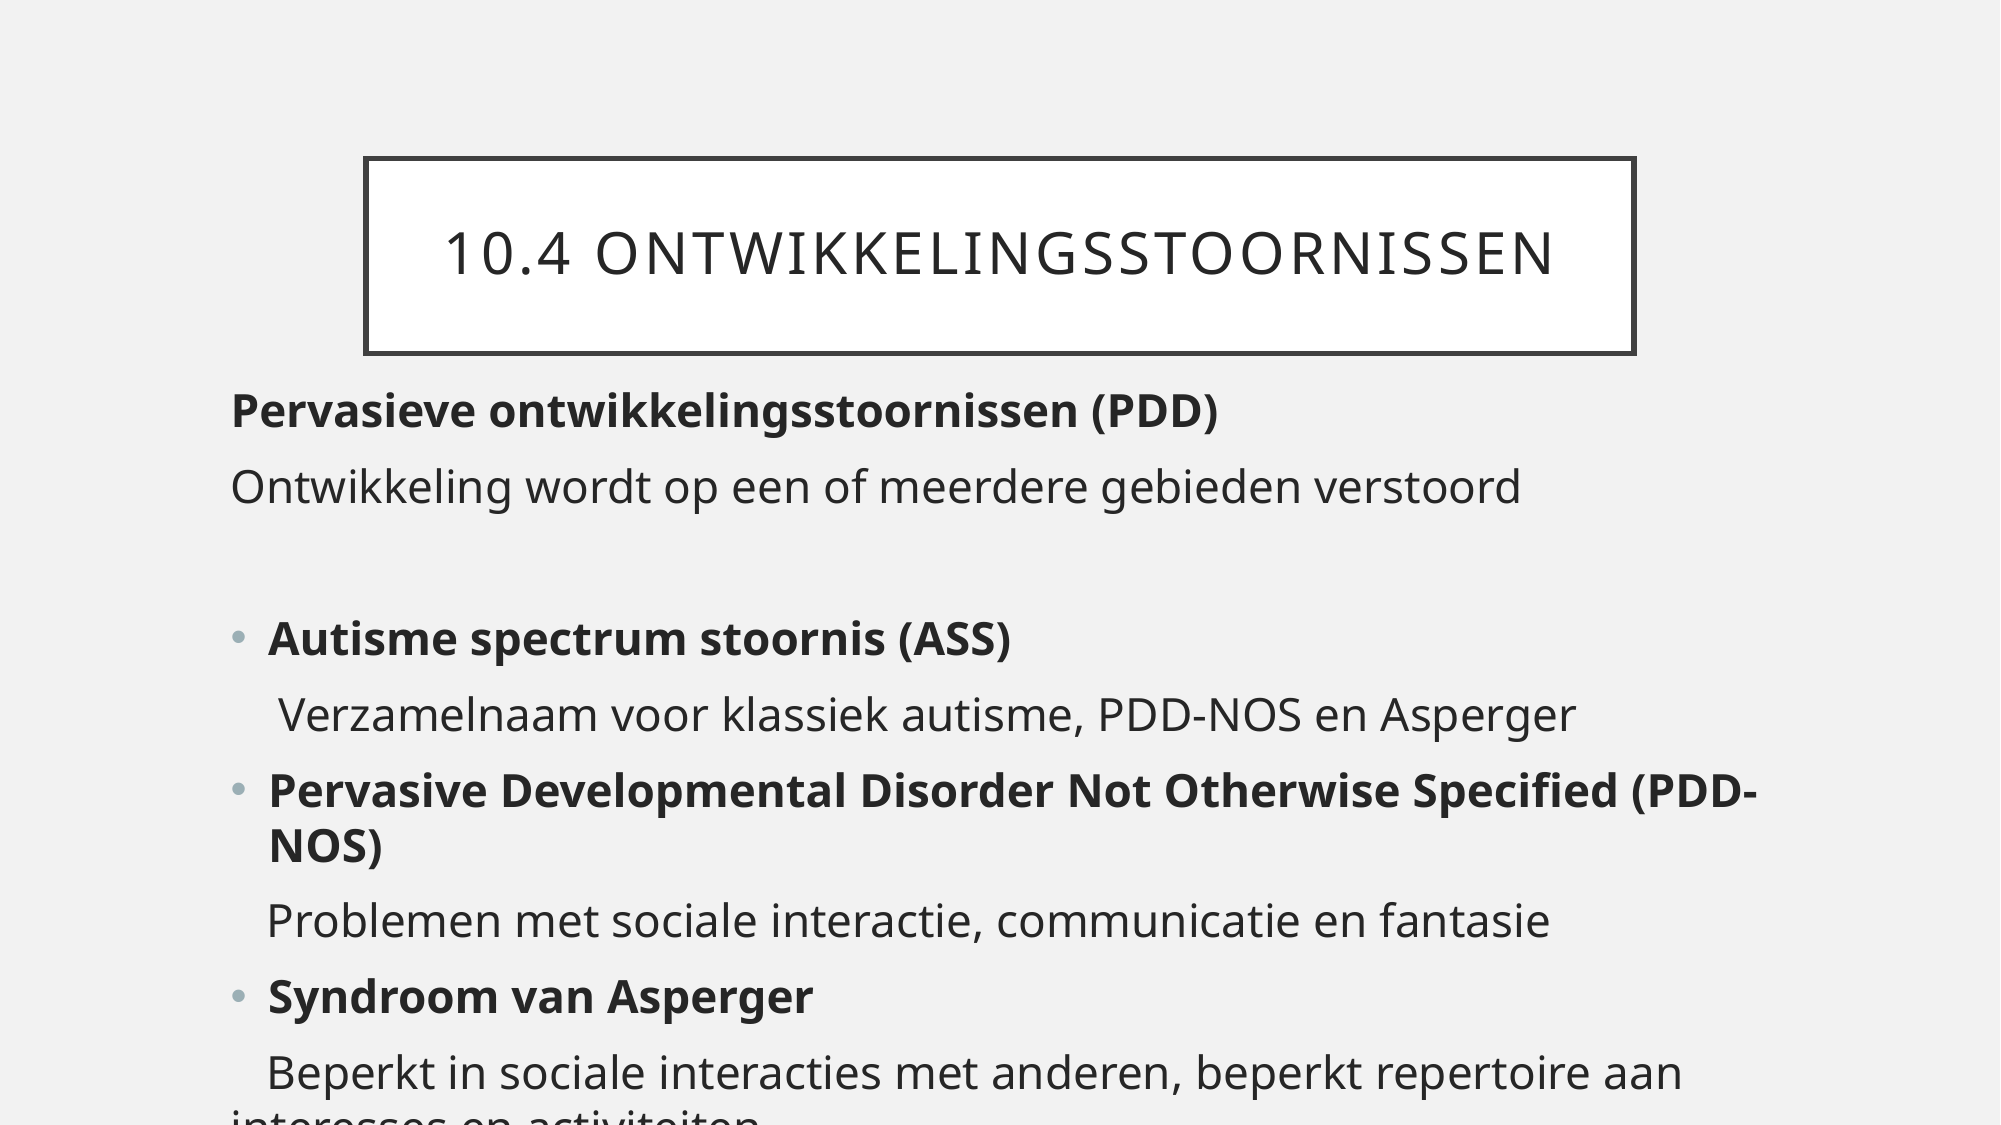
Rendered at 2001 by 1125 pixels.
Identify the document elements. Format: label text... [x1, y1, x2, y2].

title 10.4 ontwikkelingsstoornissen [363, 156, 1637, 356]
list Pervasieve ontwikkelingsstoornissen (PDD) Ontwikkeling wordt op een of meerdere gebieden verstoord Autisme spectrum stoornis (ASS) Verzamelnaam voor klassiek autisme, PDD-NOS en Asperger Pervasive Developmental Disorder Not Otherwise Specified (PDD-NOS) Problemen met sociale interactie, communicatie en fantasie Syndroom van Asperger Beperkt in sociale interacties met anderen, beperkt repertoire aan interesses en activiteiten [215, 374, 1866, 1073]
